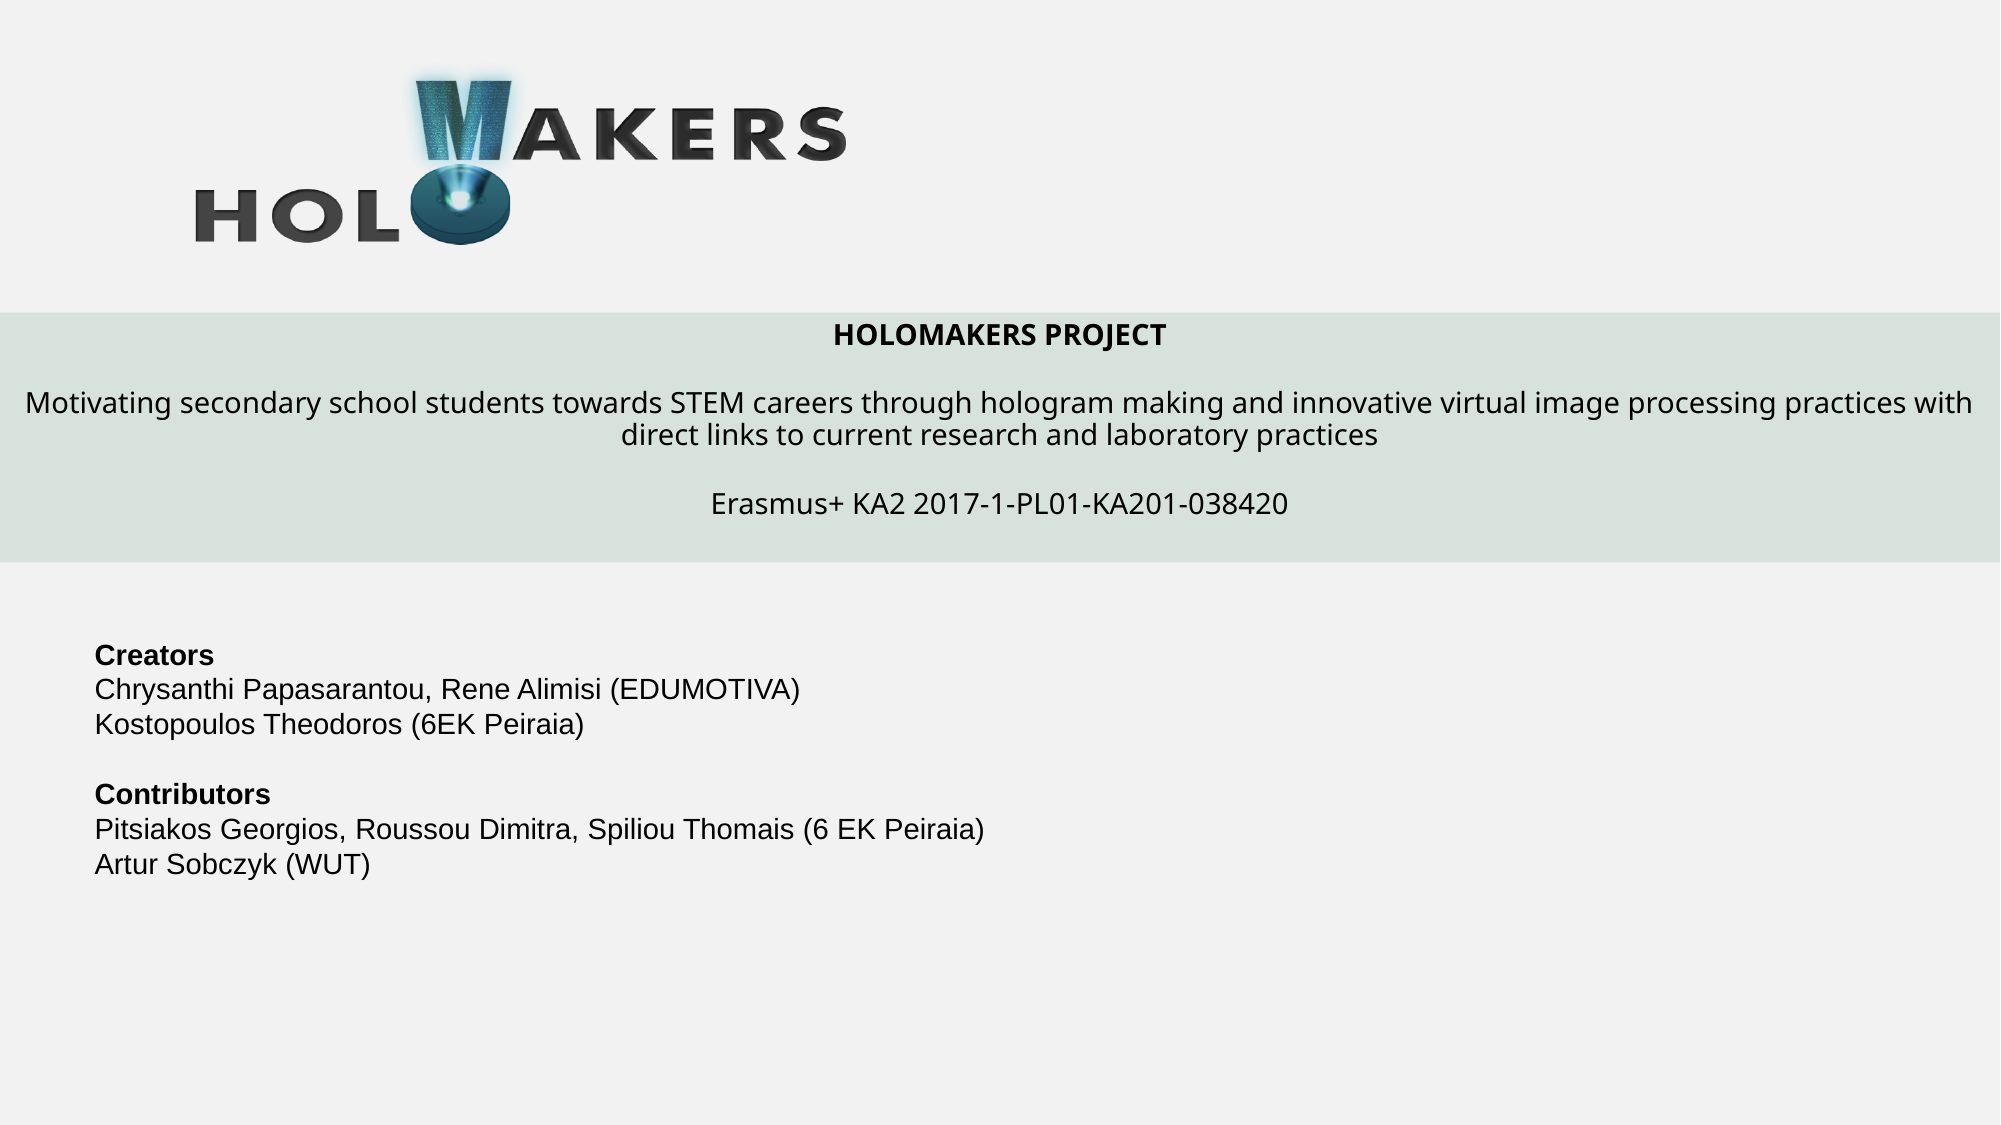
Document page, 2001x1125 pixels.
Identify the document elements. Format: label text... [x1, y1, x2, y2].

text_box Creators Chrysanthi Papasarantou, Rene Alimisi (EDUMOTIVA) Kostopoulos Theodoros (6EK Peiraia) Contributors Pitsiakos Georgios, Roussou Dimitra, Spiliou Thomais (6 EK Peiraia) Artur Sobczyk (WUT) [79, 628, 1603, 888]
picture [157, 57, 901, 269]
list HOLOMAKERS PROJECT Motivating secondary school students towards STEM careers through hologram making and innovative virtual image processing practices with direct links to current research and laboratory practices Erasmus+ KA2 2017-1-PL01-KA201-038420 [0, 312, 2000, 563]
